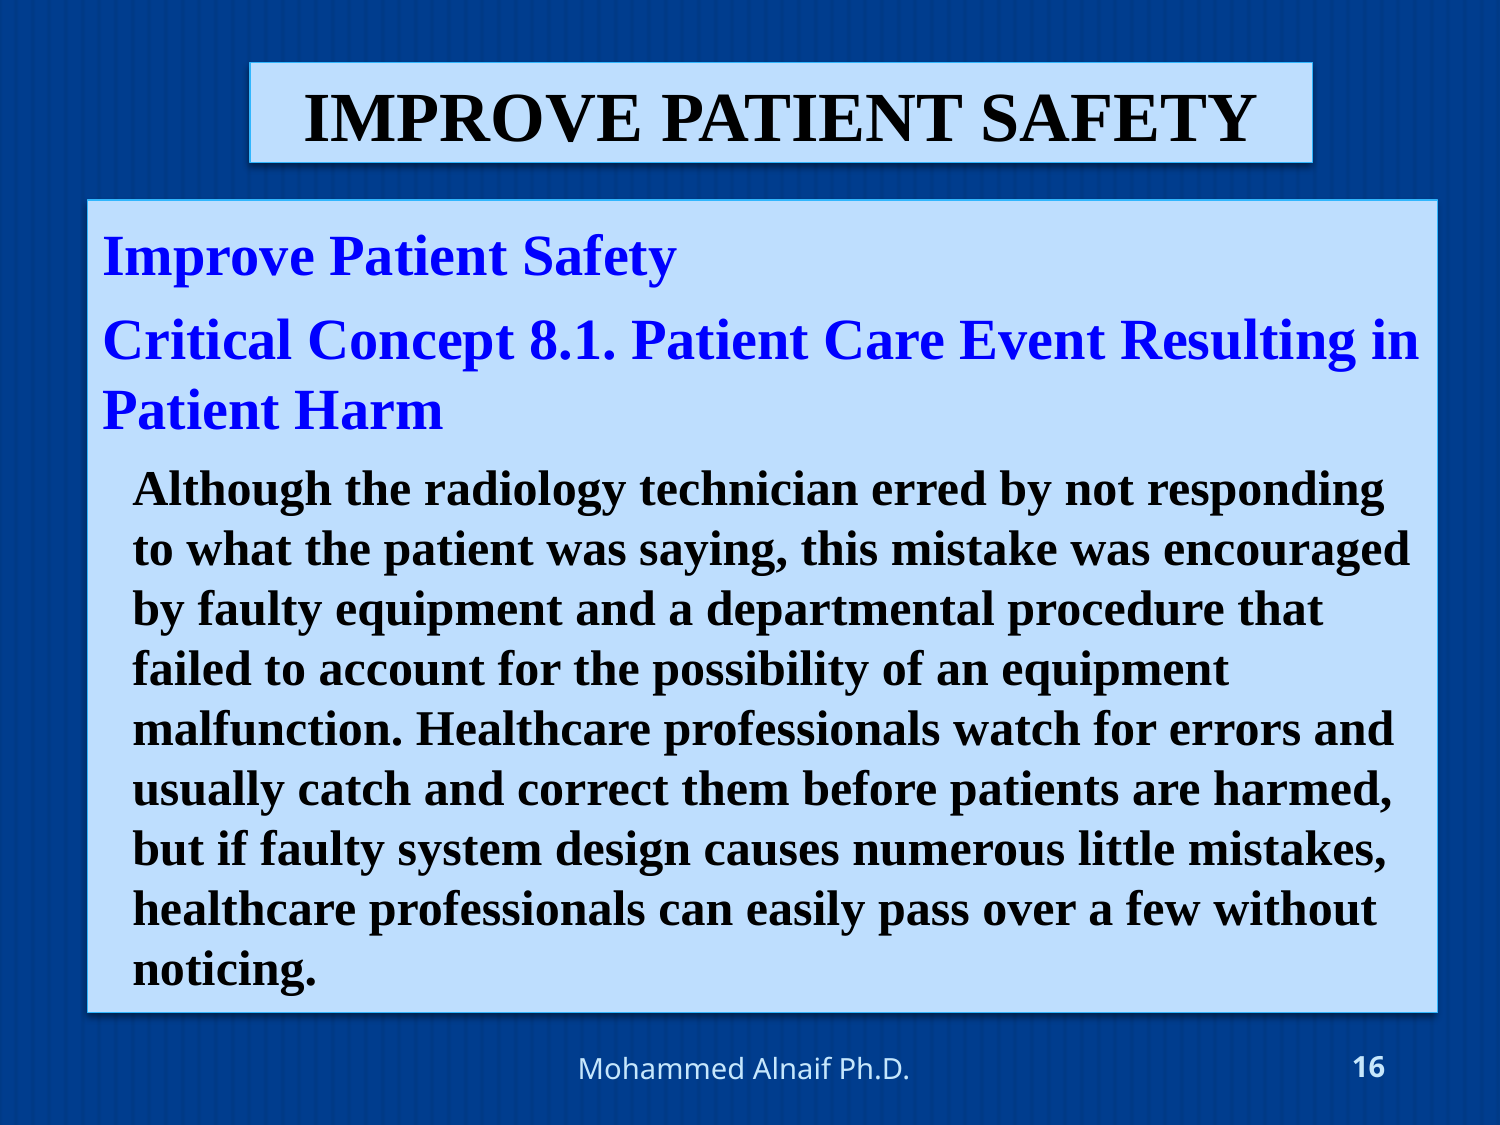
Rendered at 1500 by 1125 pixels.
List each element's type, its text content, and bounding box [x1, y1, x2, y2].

title improve patient safety [249, 62, 1313, 163]
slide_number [12, 995, 350, 1108]
subtitle Improve Patient Safety Critical Concept 8.1. Patient Care Event Resulting in Patient Harm Although the radiology technician erred by not responding to what the patient was saying, this mistake was encouraged by faulty equipment and a departmental procedure that failed to account for the possibility of an equipment malfunction. Healthcare professionals watch for errors and usually catch and correct them before patients are harmed, but if faulty system design causes numerous little mistakes, healthcare professionals can easily pass over a few without noticing. [87, 199, 1438, 1013]
slide_number 16 [1299, 1037, 1438, 1100]
footer Mohammed Alnaif Ph.D. [525, 1037, 925, 1098]
